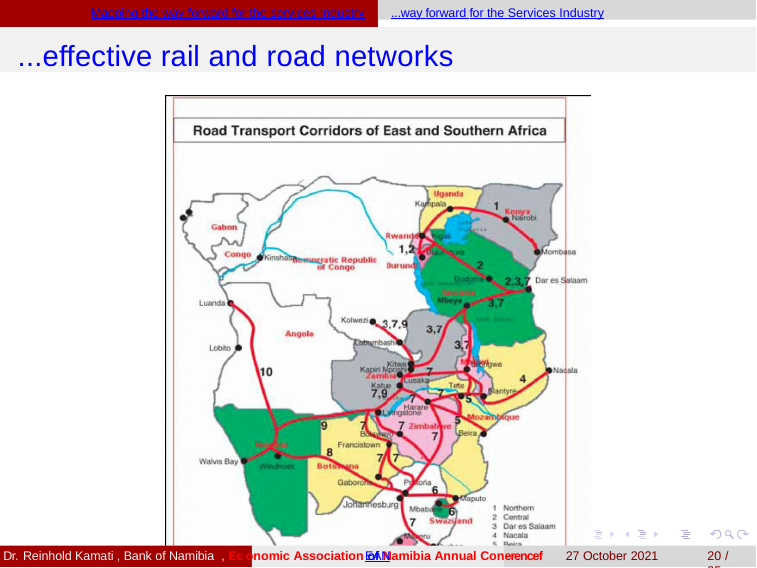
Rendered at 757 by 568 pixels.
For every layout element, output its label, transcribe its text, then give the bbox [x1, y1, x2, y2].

text_box ...way forward for the Services Industry [377, 0, 756, 20]
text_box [0, 95, 757, 568]
text_box Mapping the way forward for the services Industry [88, 2, 367, 20]
text_box ...effective rail and road networks [0, 27, 756, 73]
